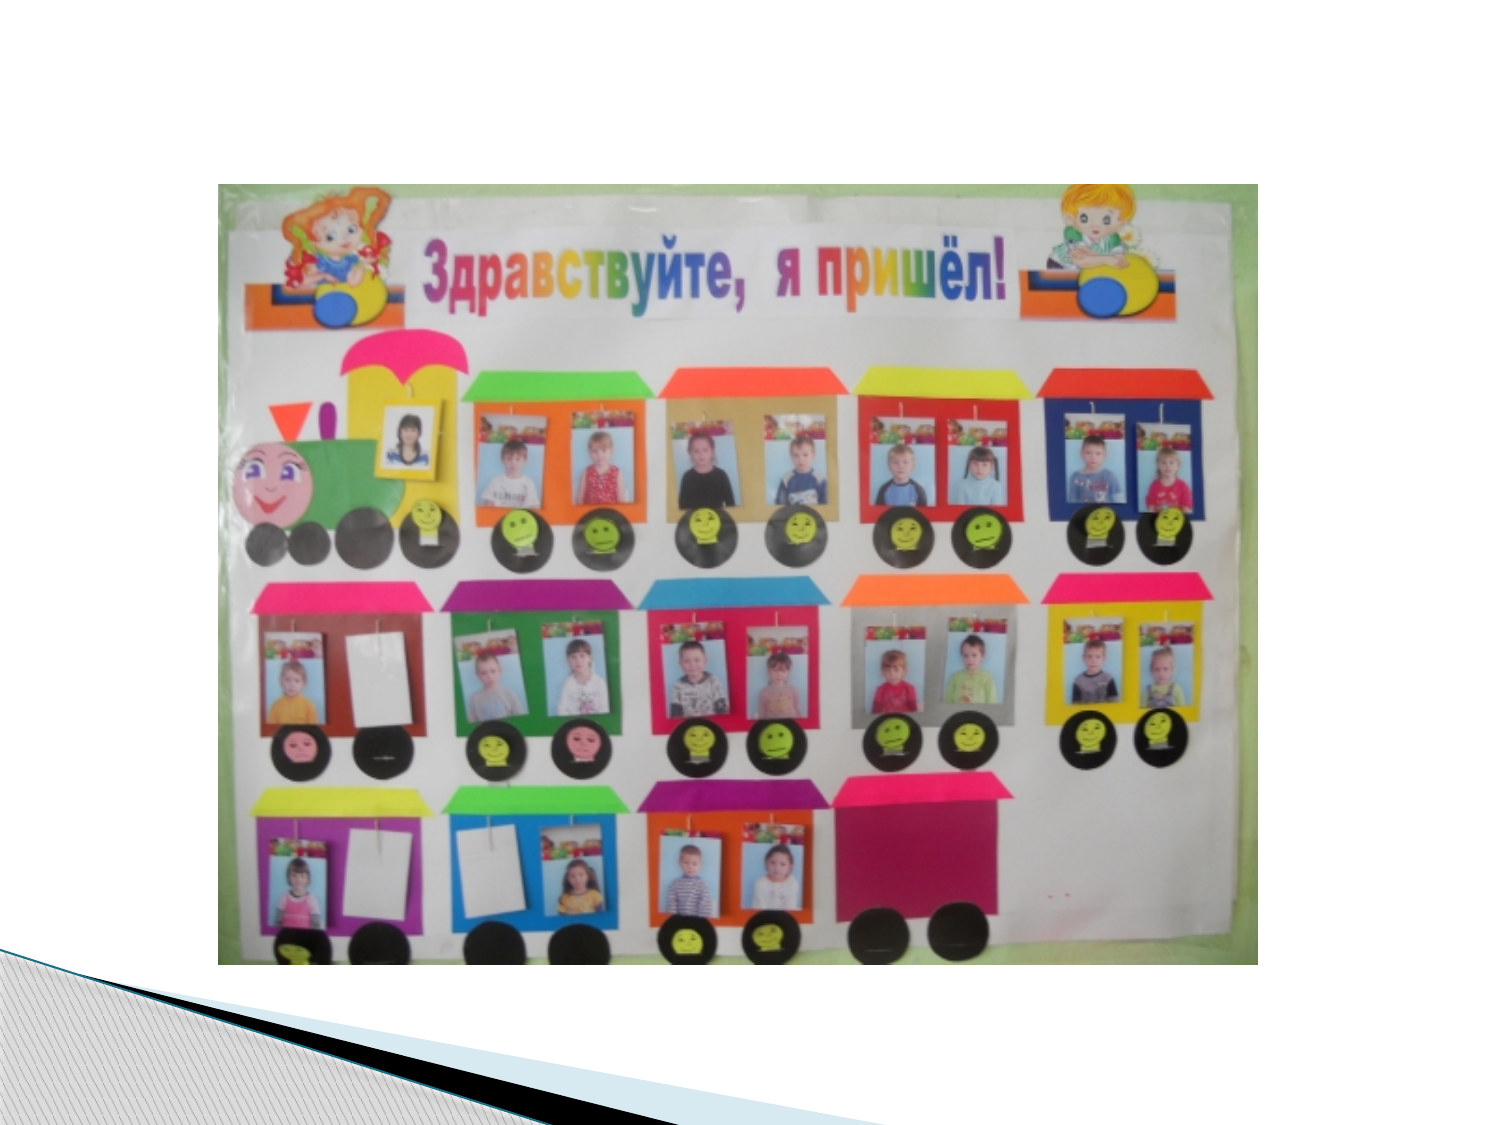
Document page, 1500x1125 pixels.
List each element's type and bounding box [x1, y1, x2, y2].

list [218, 184, 1259, 965]
